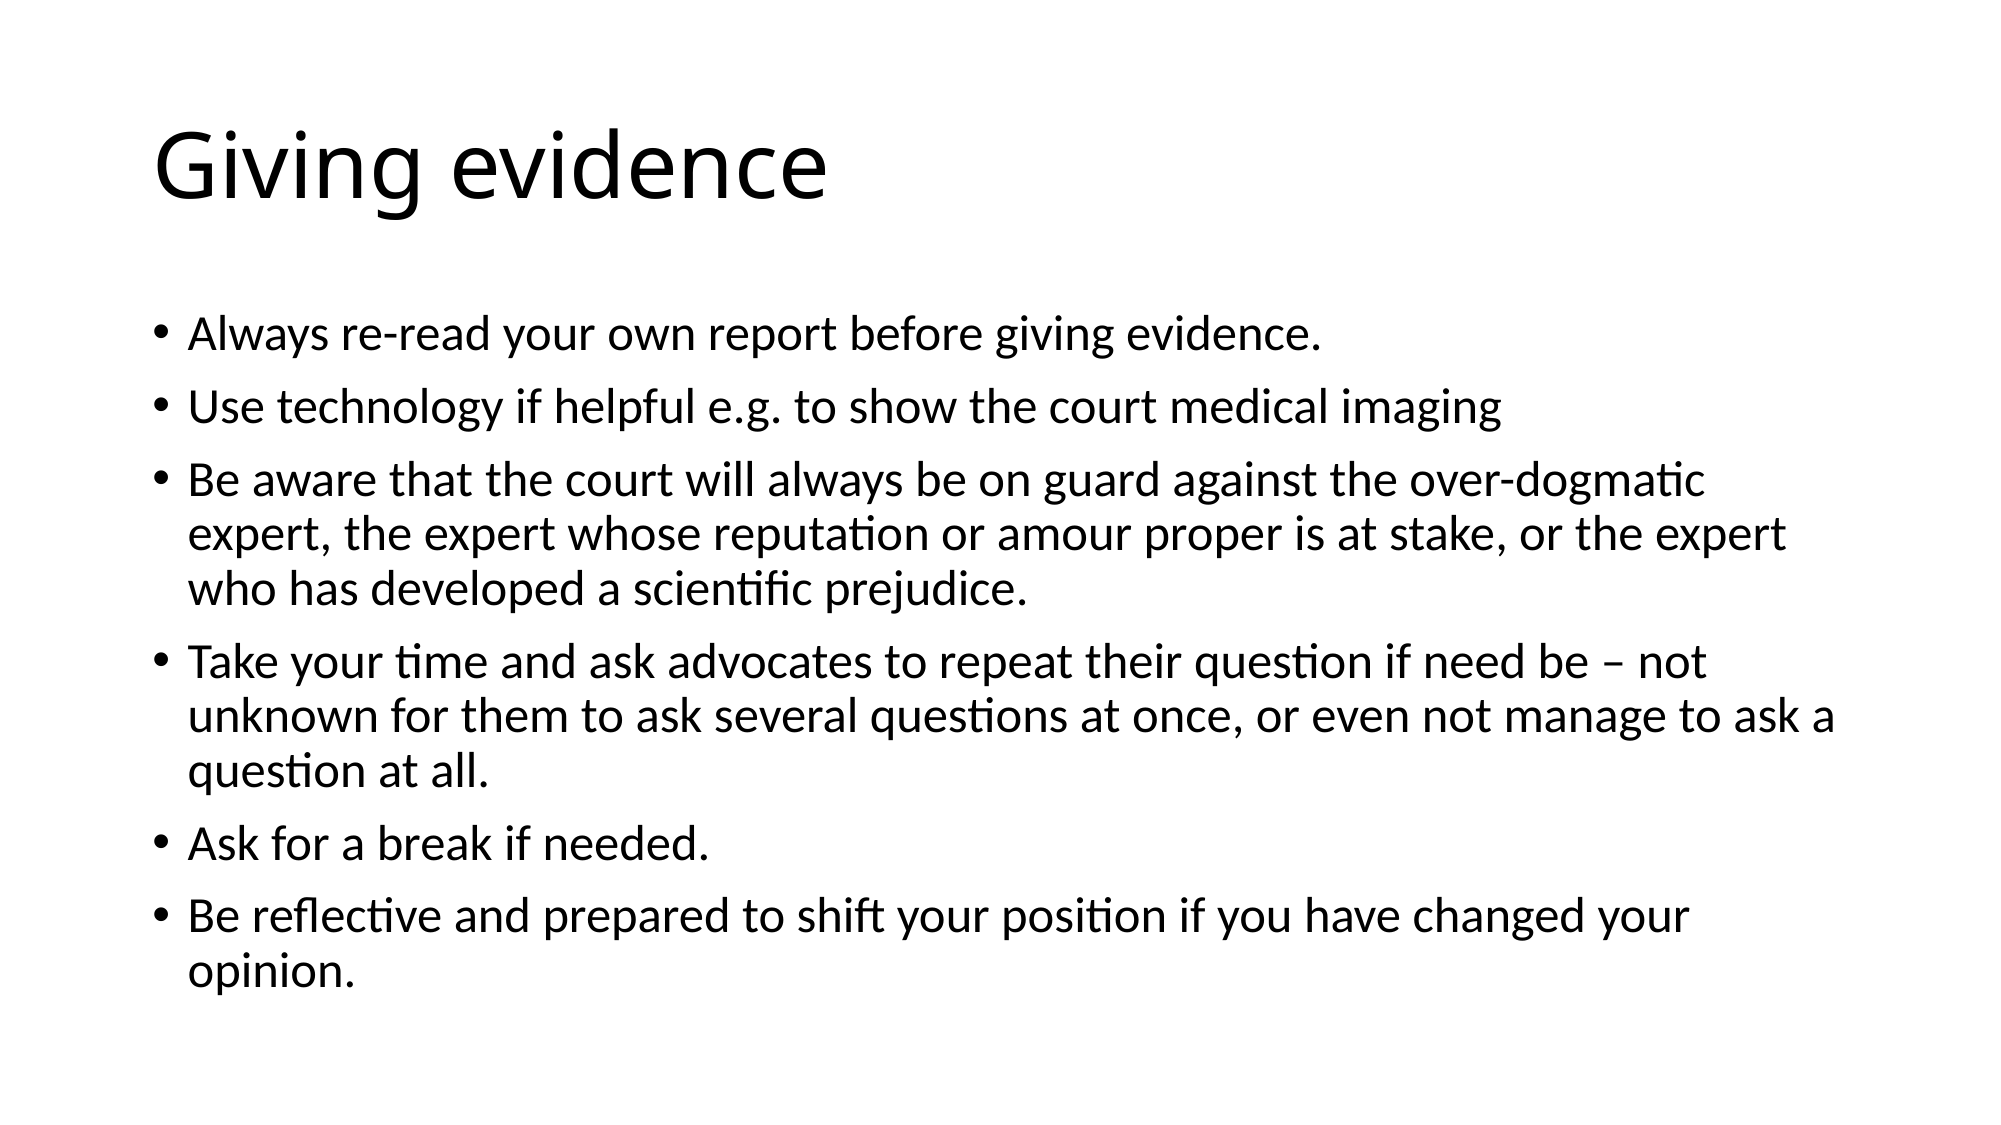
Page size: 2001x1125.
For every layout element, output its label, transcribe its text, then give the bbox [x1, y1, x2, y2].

list Always re-read your own report before giving evidence. Use technology if helpful e.g. to show the court medical imaging Be aware that the court will always be on guard against the over-dogmatic expert, the expert whose reputation or amour proper is at stake, or the expert who has developed a scientific prejudice. Take your time and ask advocates to repeat their question if need be – not unknown for them to ask several questions at once, or even not manage to ask a question at all. Ask for a break if needed. Be reflective and prepared to shift your position if you have changed your opinion. [137, 299, 1863, 1014]
title Giving evidence [137, 59, 1863, 278]
